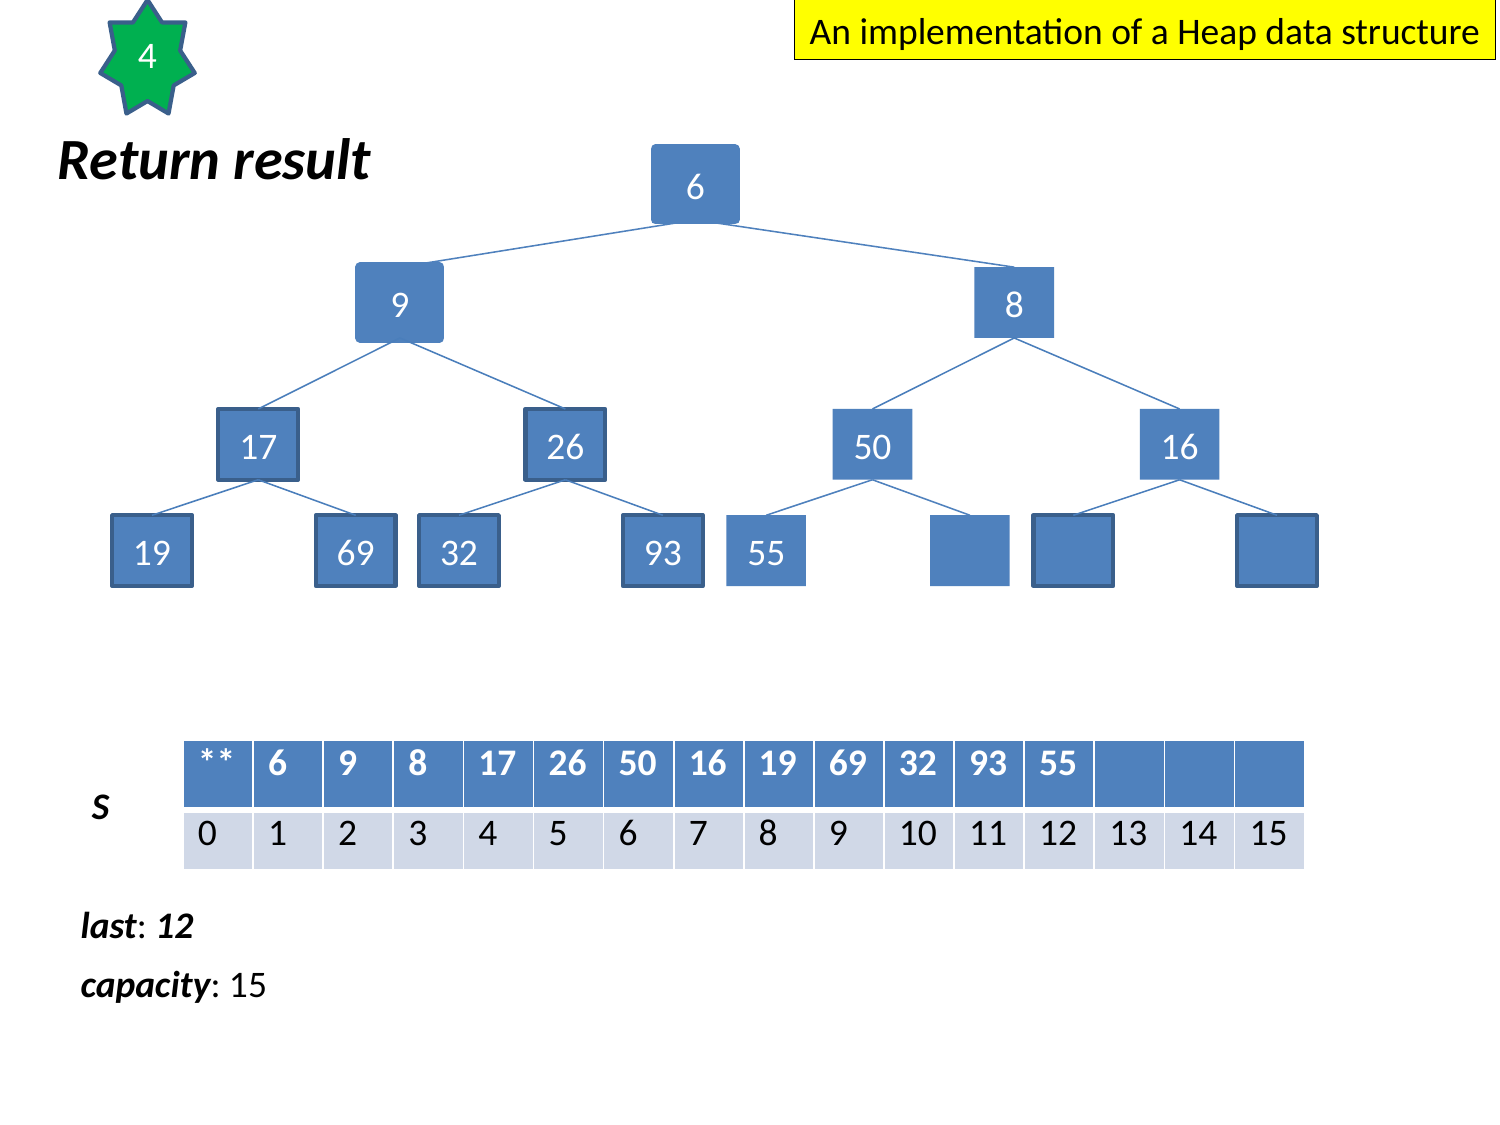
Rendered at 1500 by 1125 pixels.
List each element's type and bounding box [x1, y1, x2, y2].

table_header [534, 741, 603, 807]
table_cell [254, 813, 322, 869]
table_header [1235, 741, 1304, 807]
table_cell [745, 813, 813, 869]
table_header [1095, 741, 1164, 807]
table_header [955, 741, 1023, 807]
table_cell [1095, 813, 1164, 869]
table_cell [1025, 813, 1093, 869]
table_header [464, 741, 533, 807]
text_box [43, 0, 1318, 587]
table_header [1025, 741, 1093, 807]
table_cell [1165, 813, 1234, 869]
table_cell [675, 813, 743, 869]
text_box [77, 775, 125, 835]
table_cell [324, 813, 392, 869]
table_header [604, 741, 673, 807]
table_cell [184, 813, 252, 869]
text_box [65, 893, 283, 1012]
table_cell [394, 813, 463, 869]
table_header [675, 741, 743, 807]
text_box [794, 0, 1496, 60]
table_cell [1235, 813, 1304, 869]
table_header [885, 741, 953, 807]
table_header [815, 741, 883, 807]
table_cell [815, 813, 883, 869]
table_cell [955, 813, 1023, 869]
table_cell [534, 813, 603, 869]
table_cell [464, 813, 533, 869]
table_header [745, 741, 813, 807]
table_header [324, 741, 392, 807]
table_header [394, 741, 463, 807]
table_cell [885, 813, 953, 869]
table_header [184, 741, 252, 807]
table_cell [604, 813, 673, 869]
table_header [254, 741, 322, 807]
table_header [1165, 741, 1234, 807]
